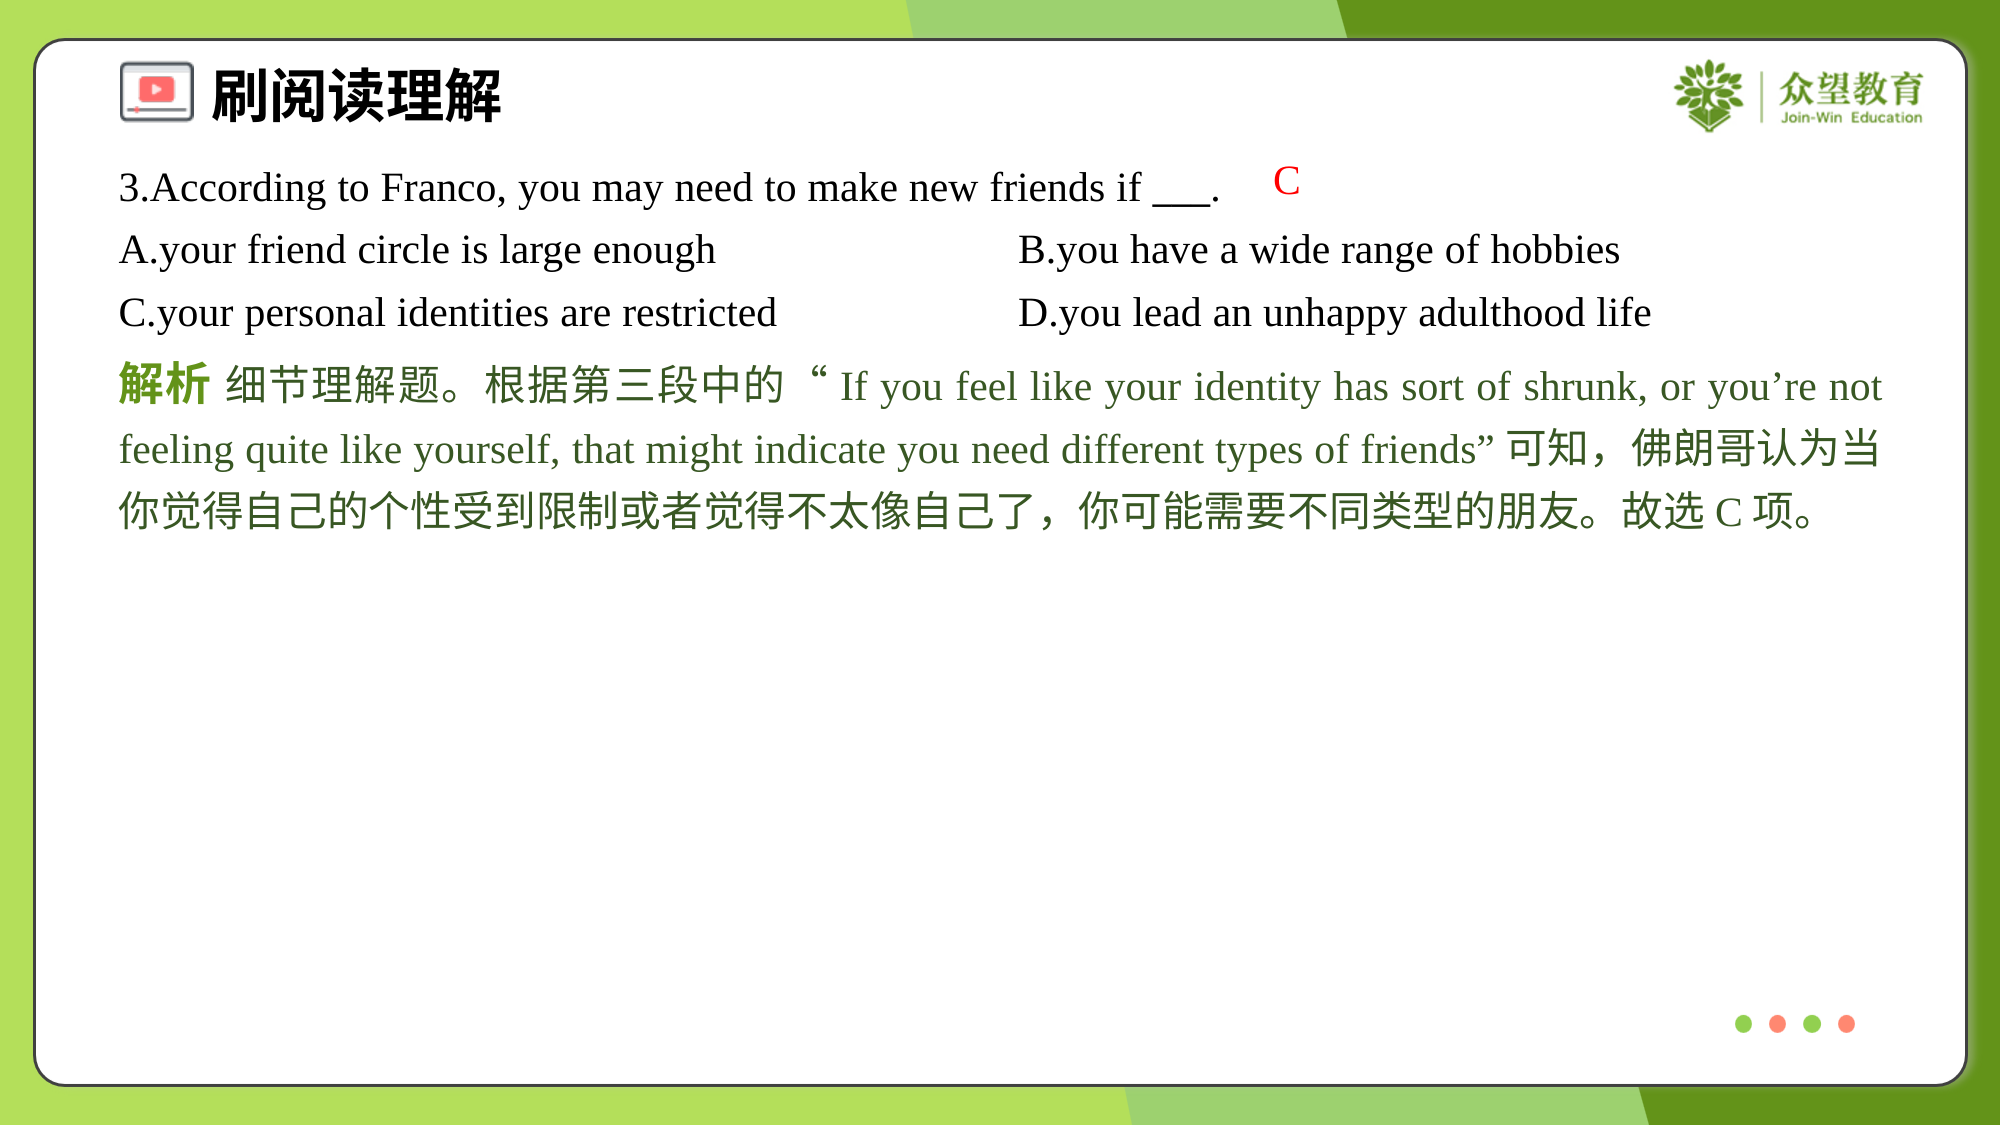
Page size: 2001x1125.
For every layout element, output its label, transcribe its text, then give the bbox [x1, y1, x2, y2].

text_box 解析 细节理解题。根据第三段中的“If you feel like your identity has sort of shrunk, or you’re not feeling quite like yourself, that might indicate you need different types of friends”可知，佛朗哥认为当你觉得自己的个性受到限制或者觉得不太像自己了，你可能需要不同类型的朋友。故选C项。 [118, 340, 1883, 593]
picture [0, 0, 2000, 1125]
text_box A.your friend circle is large enough B.you have a wide range of hobbies C.your personal identities are restricted D.you lead an unhappy adulthood life [118, 209, 1883, 330]
text_box 3.According to Franco, you may need to make new friends if ___. [118, 146, 1883, 204]
text_box C [1268, 140, 1306, 199]
